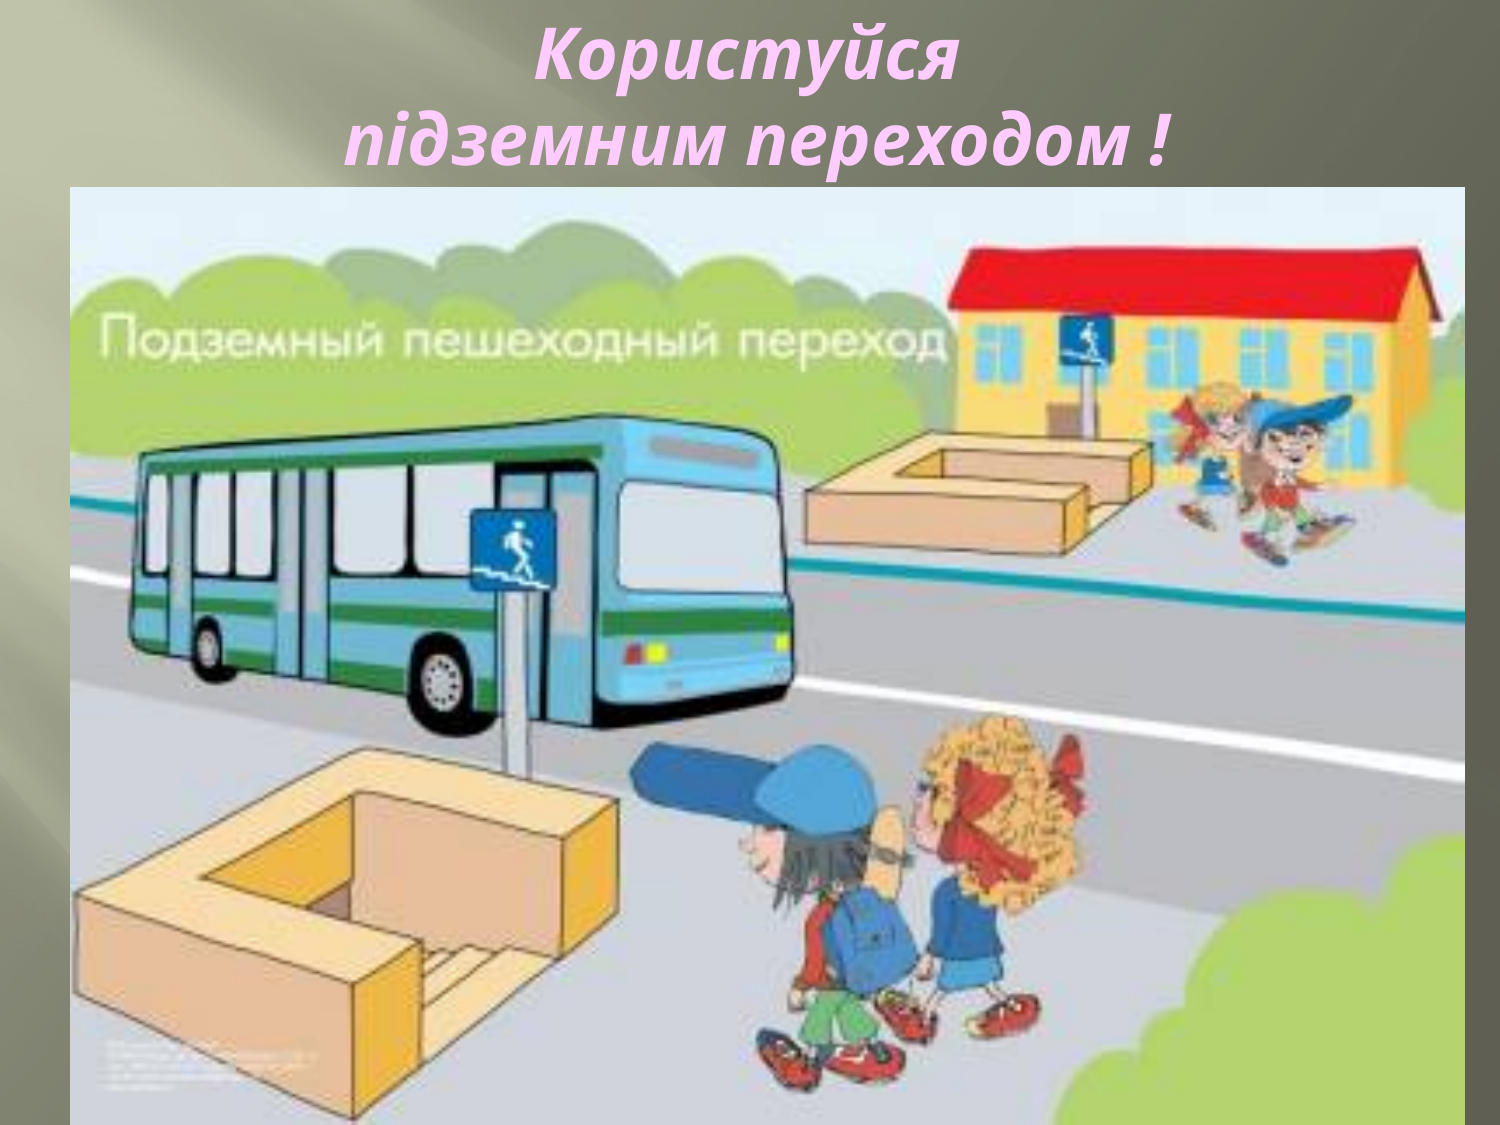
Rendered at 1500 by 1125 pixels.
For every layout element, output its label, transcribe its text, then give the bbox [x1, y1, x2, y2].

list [70, 187, 1466, 1125]
title Користуйся підземним переходом ! [82, 0, 1432, 187]
